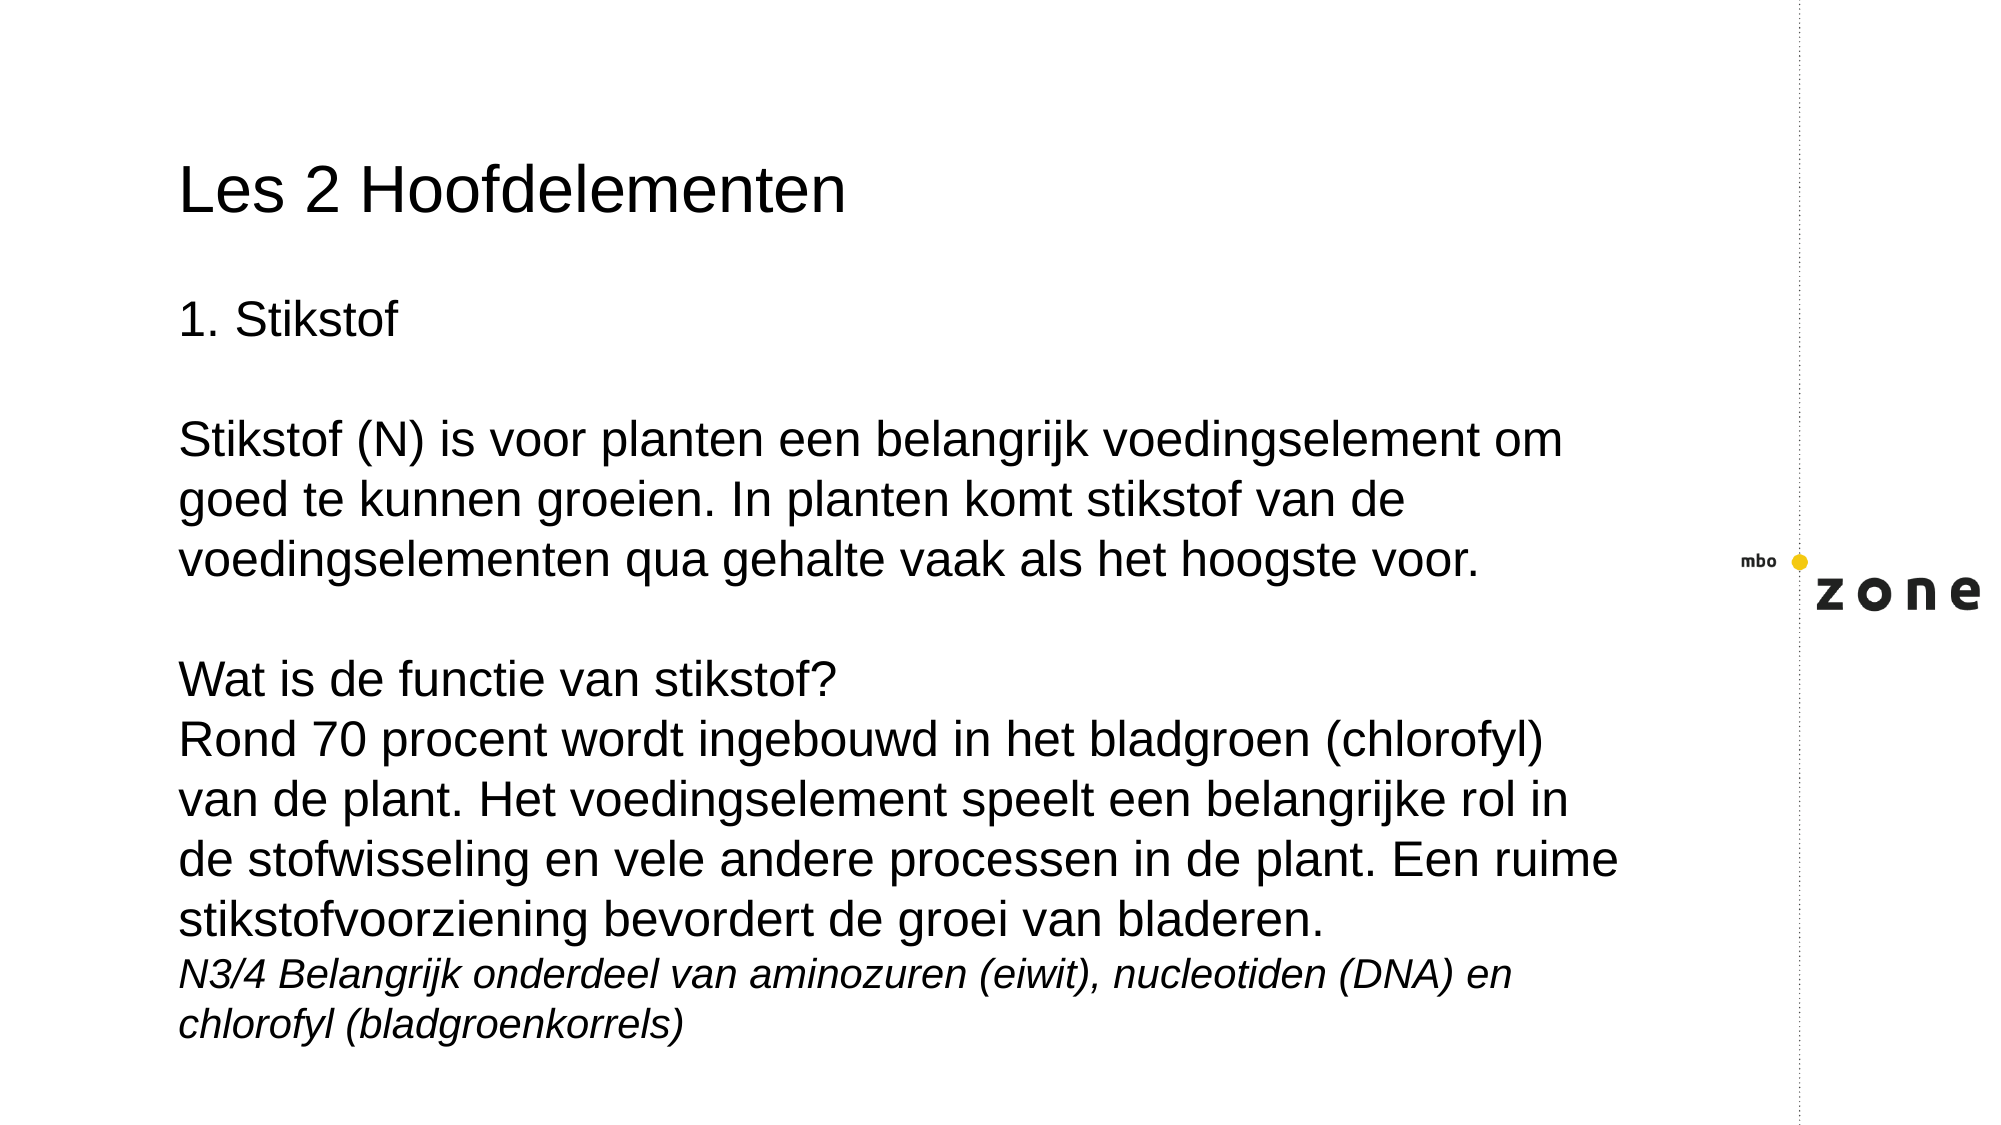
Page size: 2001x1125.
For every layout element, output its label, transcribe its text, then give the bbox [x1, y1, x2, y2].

picture [1596, 0, 2001, 1125]
text_box Les 2 Hoofdelementen [163, 138, 1666, 234]
text_box Stikstof Stikstof (N) is voor planten een belangrijk voedingselement om goed te kunnen groeien. In planten komt stikstof van de voedingselementen qua gehalte vaak als het hoogste voor. Wat is de functie van stikstof? Rond 70 procent wordt ingebouwd in het bladgroen (chlorofyl) van de plant. Het voedingselement speelt een belangrijke rol in de stofwisseling en vele andere processen in de plant. Een ruime stikstofvoorziening bevordert de groei van bladeren. N3/4 Belangrijk onderdeel van aminozuren (eiwit), nucleotiden (DNA) en chlorofyl (bladgroenkorrels) [163, 279, 1644, 1055]
